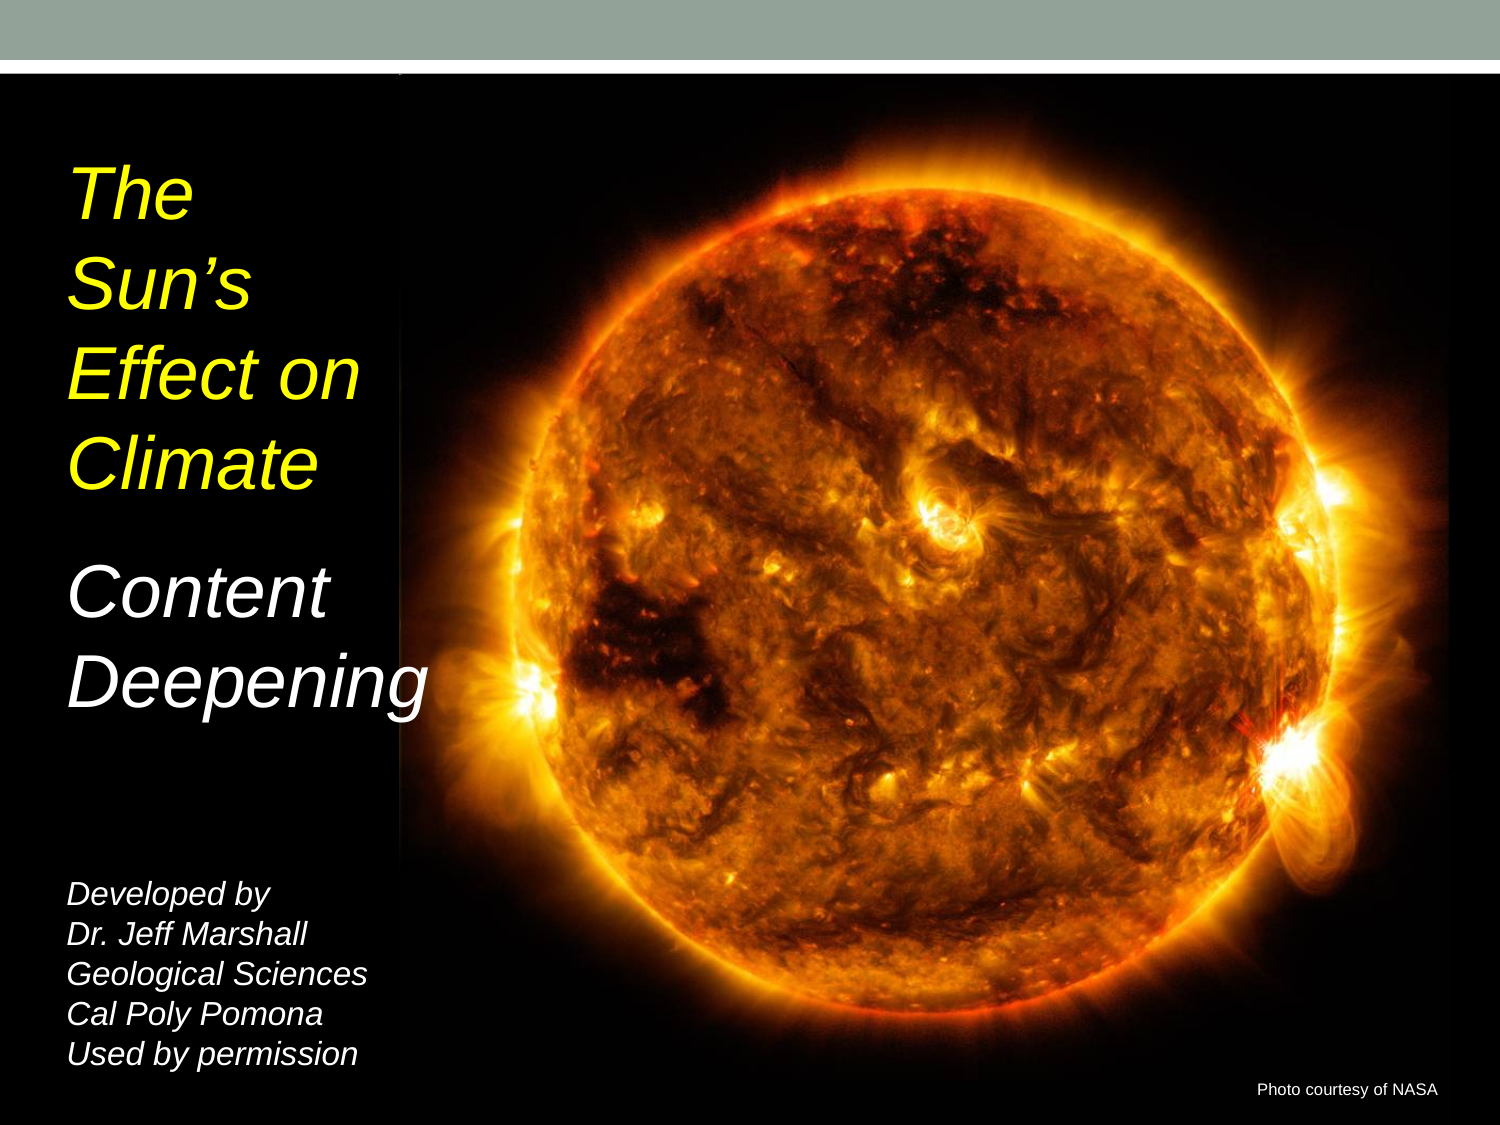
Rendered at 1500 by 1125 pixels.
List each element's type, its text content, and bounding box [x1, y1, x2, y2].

picture [398, 74, 1450, 1125]
text_box The Sun’s Effect on Climate Content Deepening Developed by Dr. Jeff Marshall Geological Sciences Cal Poly Pomona Used by permission [51, 137, 396, 1079]
